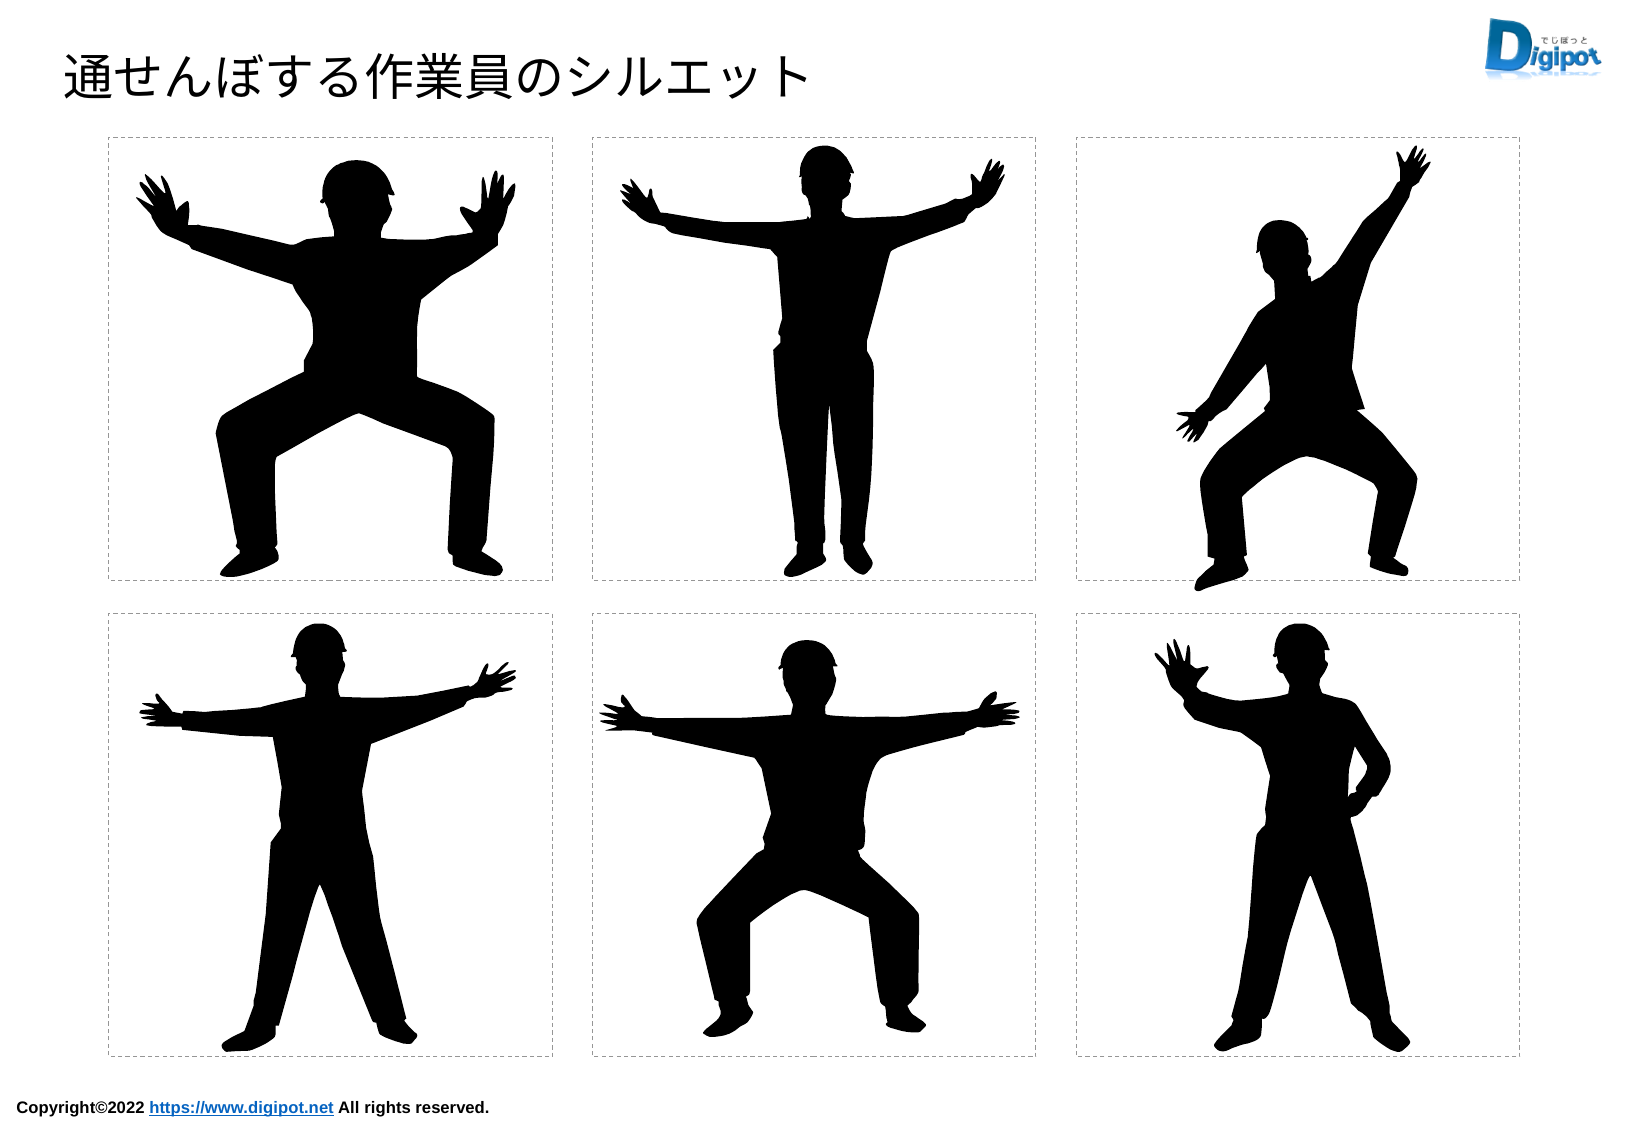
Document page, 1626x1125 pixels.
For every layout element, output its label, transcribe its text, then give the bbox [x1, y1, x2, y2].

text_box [135, 160, 516, 577]
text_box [599, 640, 1020, 1037]
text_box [1154, 623, 1411, 1052]
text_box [1176, 145, 1431, 592]
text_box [620, 145, 1005, 577]
picture [1485, 18, 1602, 82]
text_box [139, 623, 516, 1052]
text_box 通せんぼする作業員のシルエット [49, 38, 829, 113]
